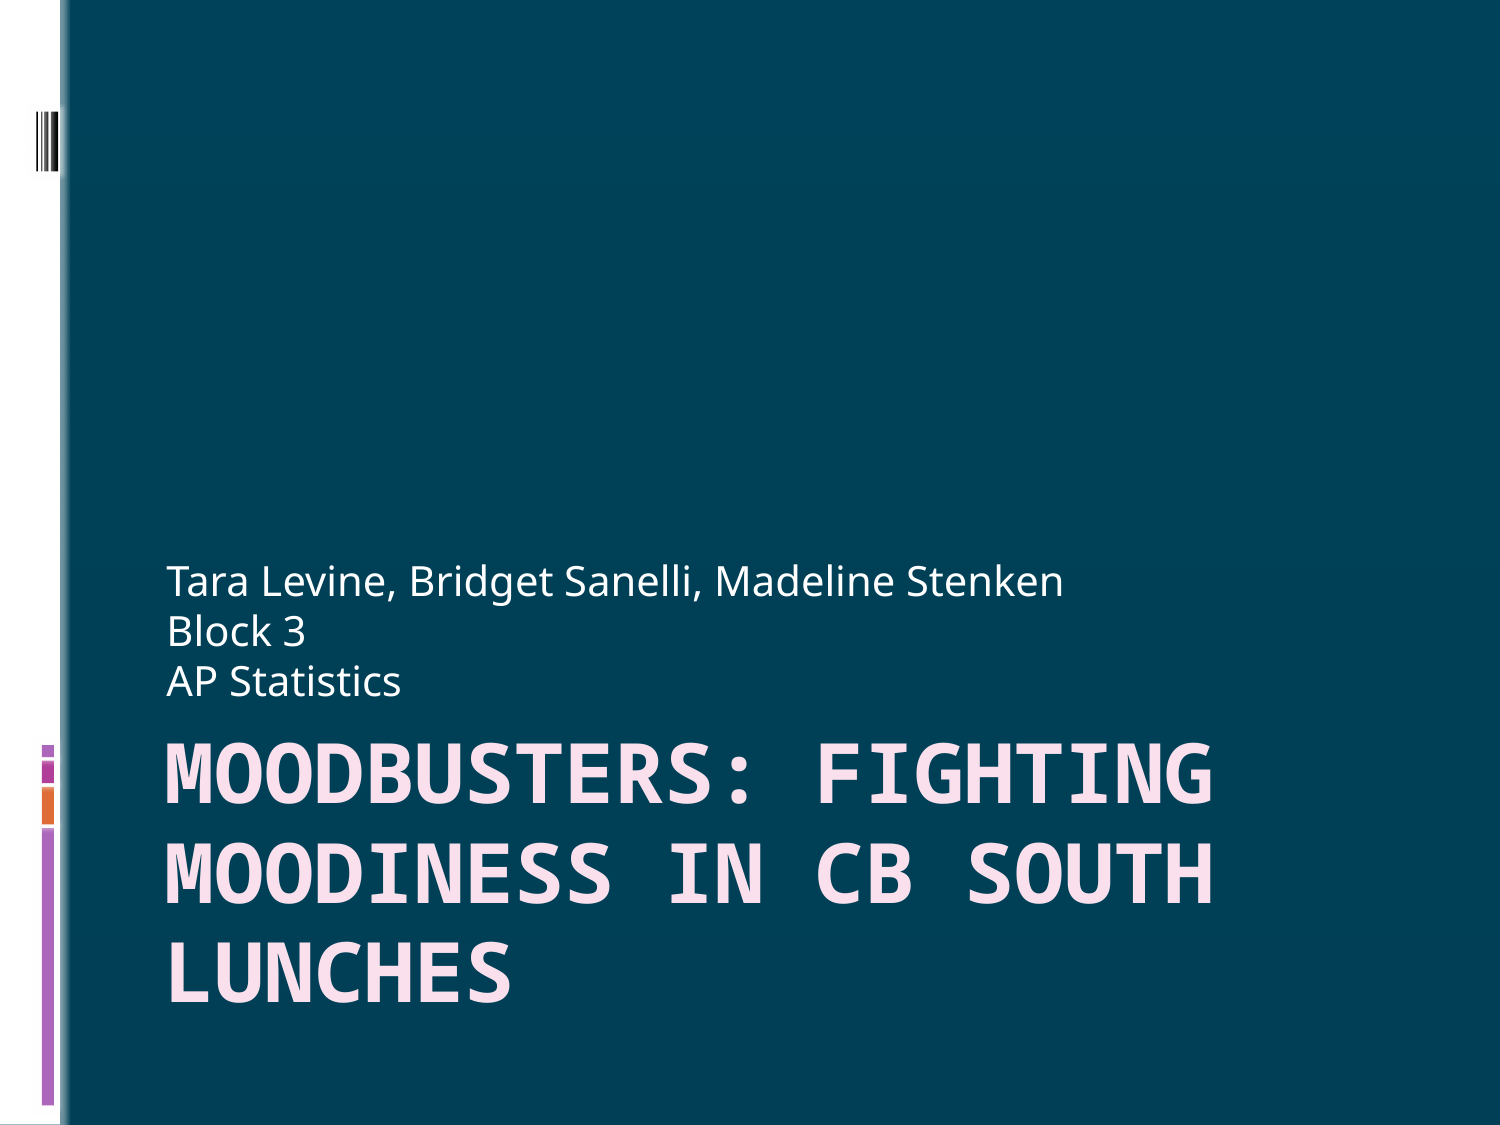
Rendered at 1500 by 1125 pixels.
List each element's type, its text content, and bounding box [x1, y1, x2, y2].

title Moodbusters: Fighting Moodiness in CB South Lunches [150, 713, 1425, 1037]
subtitle Tara Levine, Bridget Sanelli, Madeline Stenken Block 3 AP Statistics [150, 464, 1425, 713]
